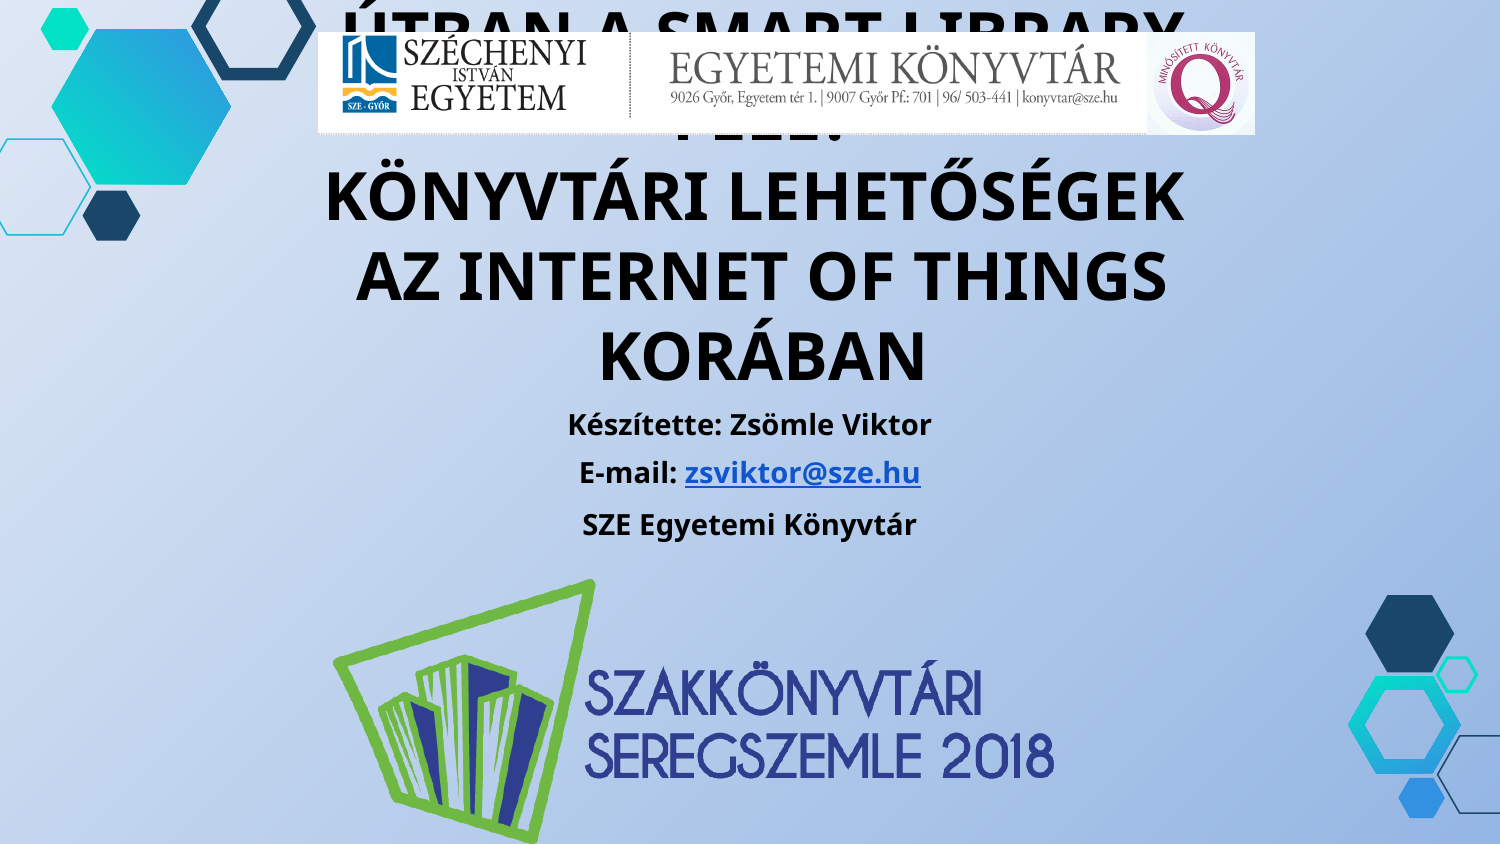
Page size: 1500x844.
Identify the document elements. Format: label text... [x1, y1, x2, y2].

picture [333, 579, 1054, 844]
list Készítette: Zsömle Viktor E-mail: zsviktor@sze.hu SZE Egyetemi Könyvtár [375, 391, 1125, 796]
picture [318, 31, 1255, 135]
title Útban a Smart Library felé? Könyvtári lehetőségek az Internet of Things korában [239, 218, 1288, 409]
